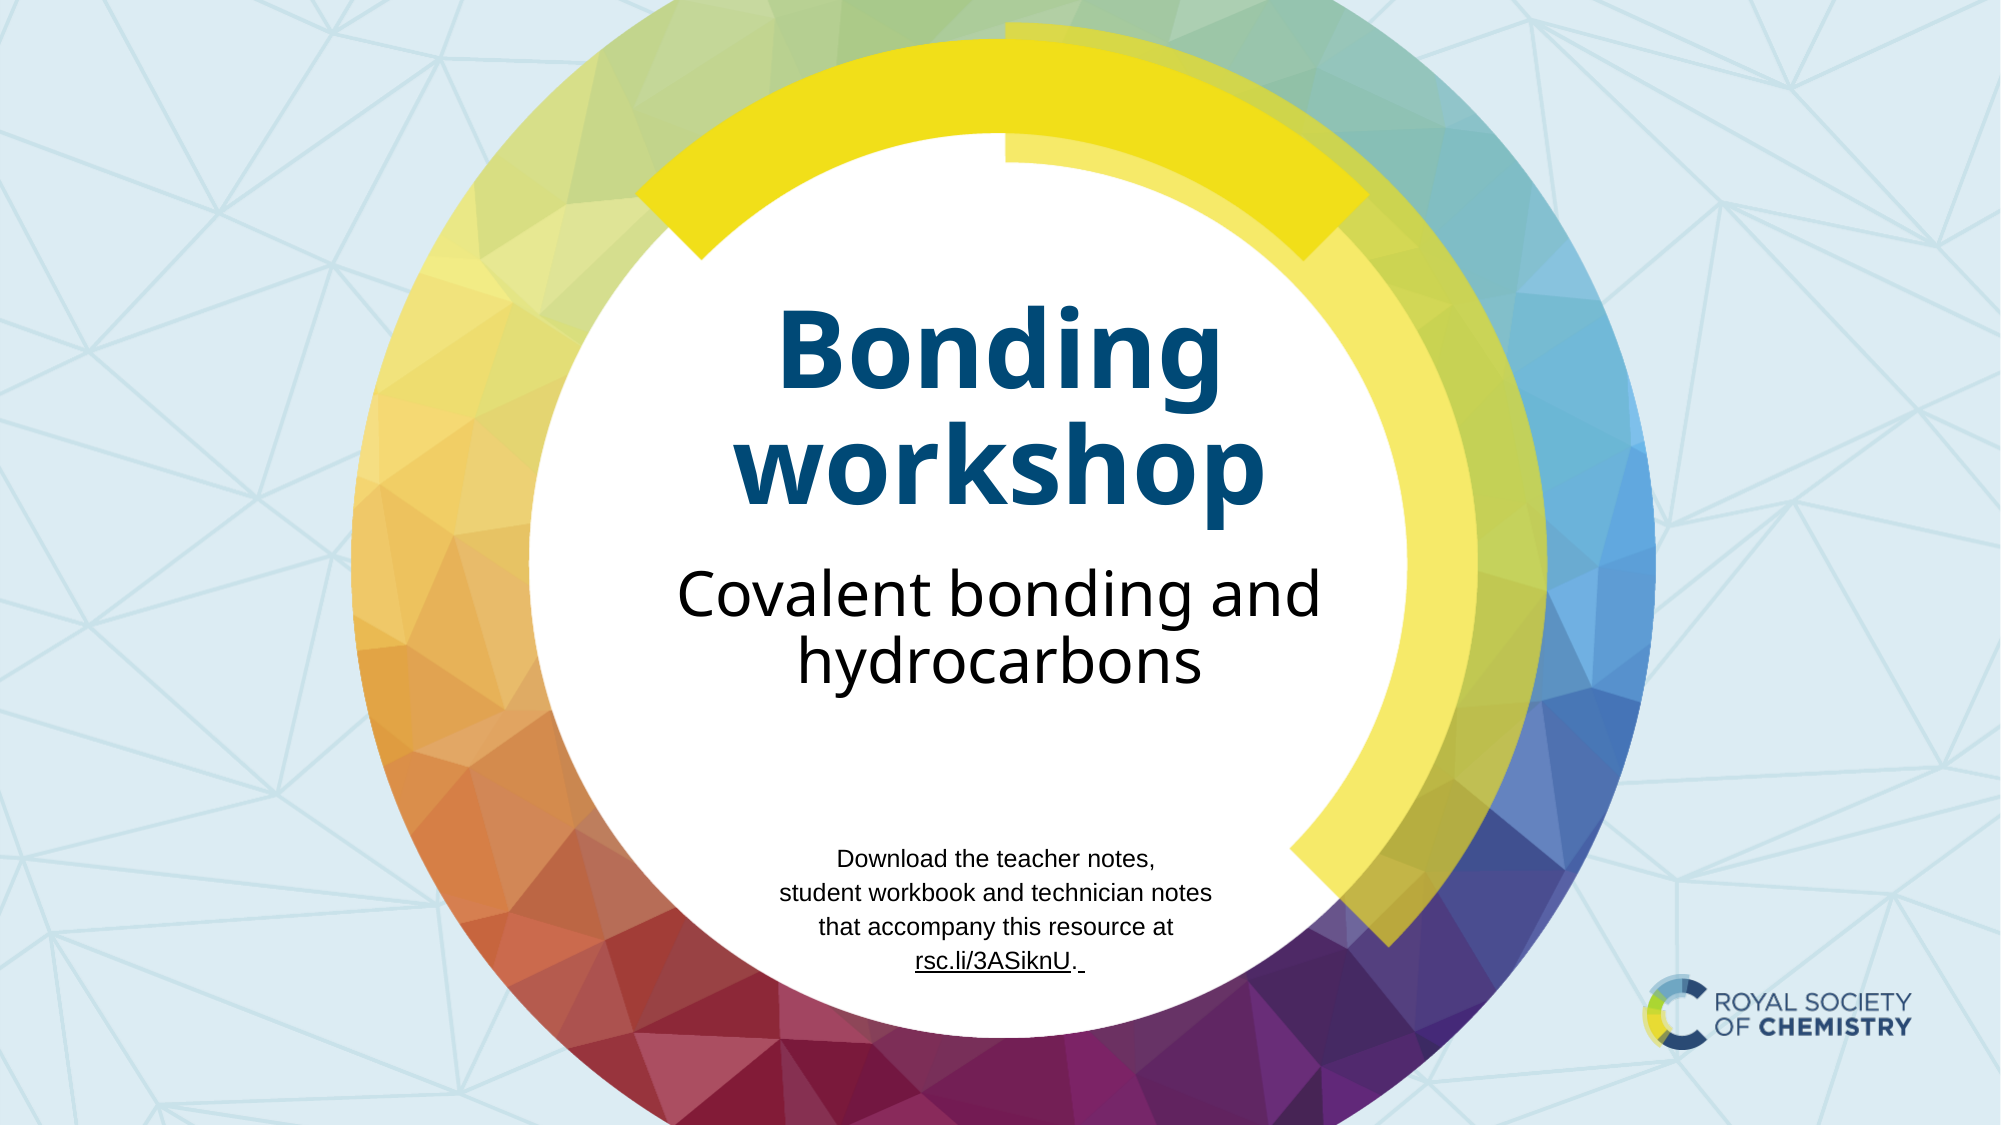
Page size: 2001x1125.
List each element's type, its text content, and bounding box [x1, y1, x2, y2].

picture [0, 0, 2001, 1125]
text_box Download the teacher notes, student workbook and technician notes that accompany this resource at rsc.li/3ASiknU. [565, 763, 1435, 975]
list Covalent bonding and hydrocarbons [557, 553, 1444, 707]
title Bonding workshop [557, 275, 1444, 548]
